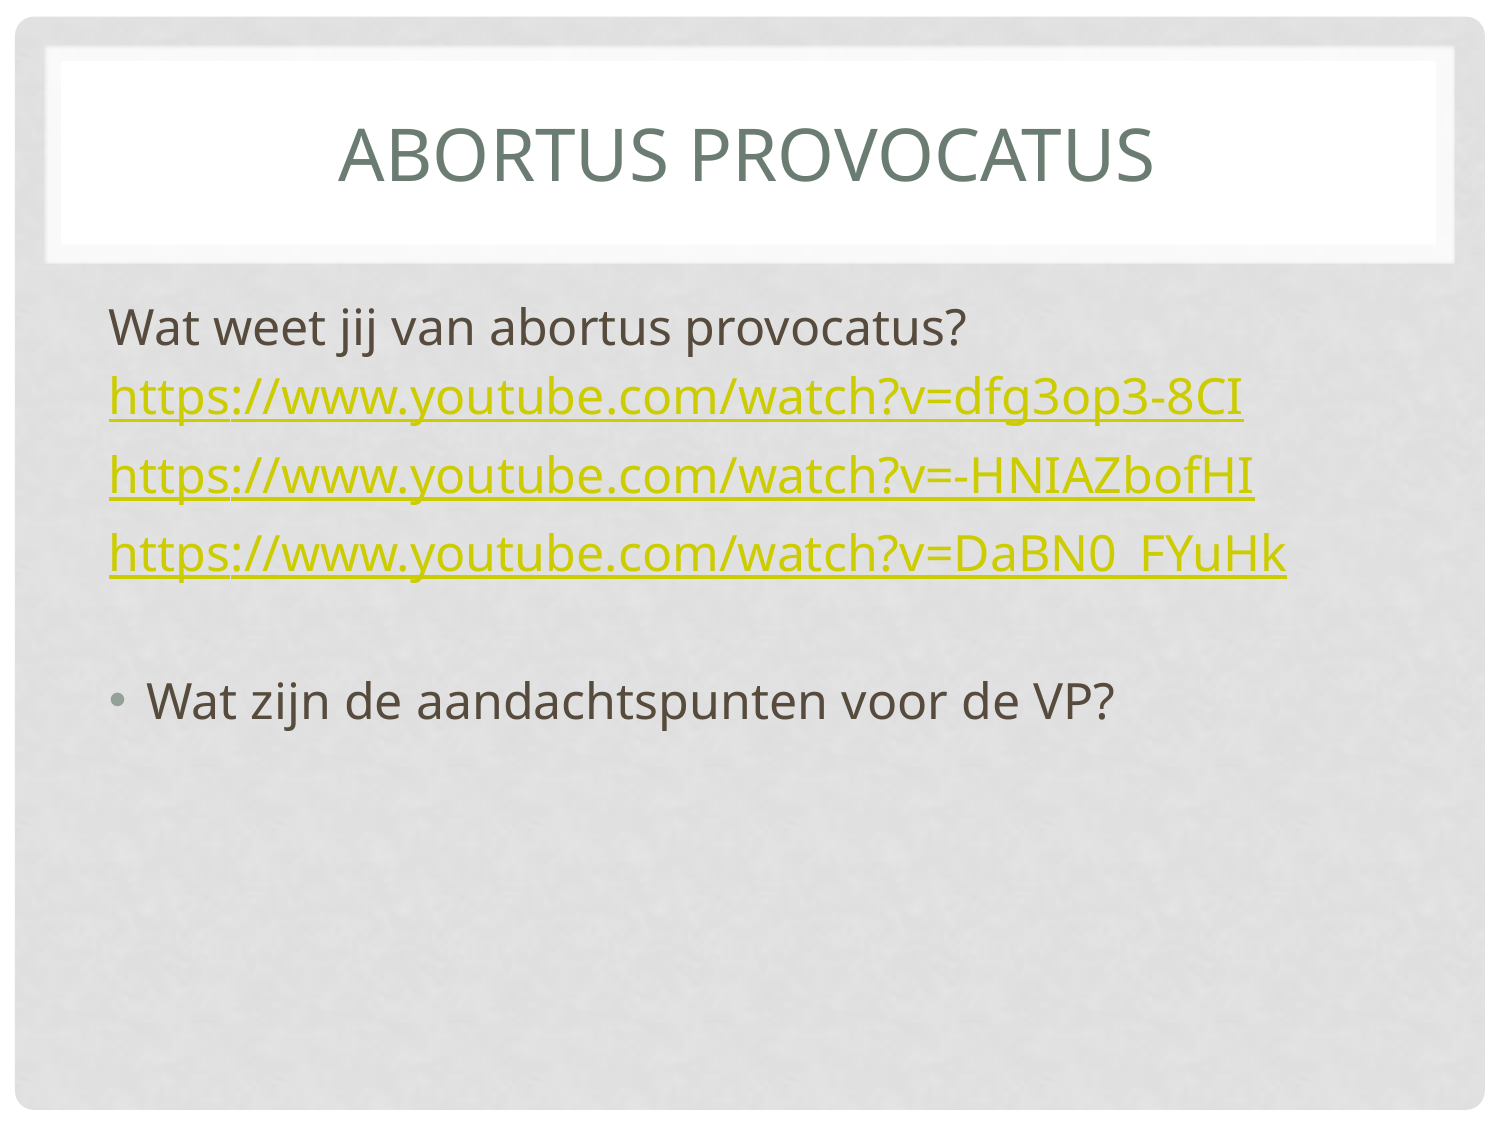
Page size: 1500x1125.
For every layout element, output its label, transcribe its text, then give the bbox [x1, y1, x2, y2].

list Wat weet jij van abortus provocatus? https://www.youtube.com/watch?v=dfg3op3-8CI https://www.youtube.com/watch?v=-HNIAZbofHI https://www.youtube.com/watch?v=DaBN0_FYuHk Wat zijn de aandachtspunten voor de VP? [75, 287, 1425, 1005]
title Abortus provocatus [69, 66, 1425, 238]
